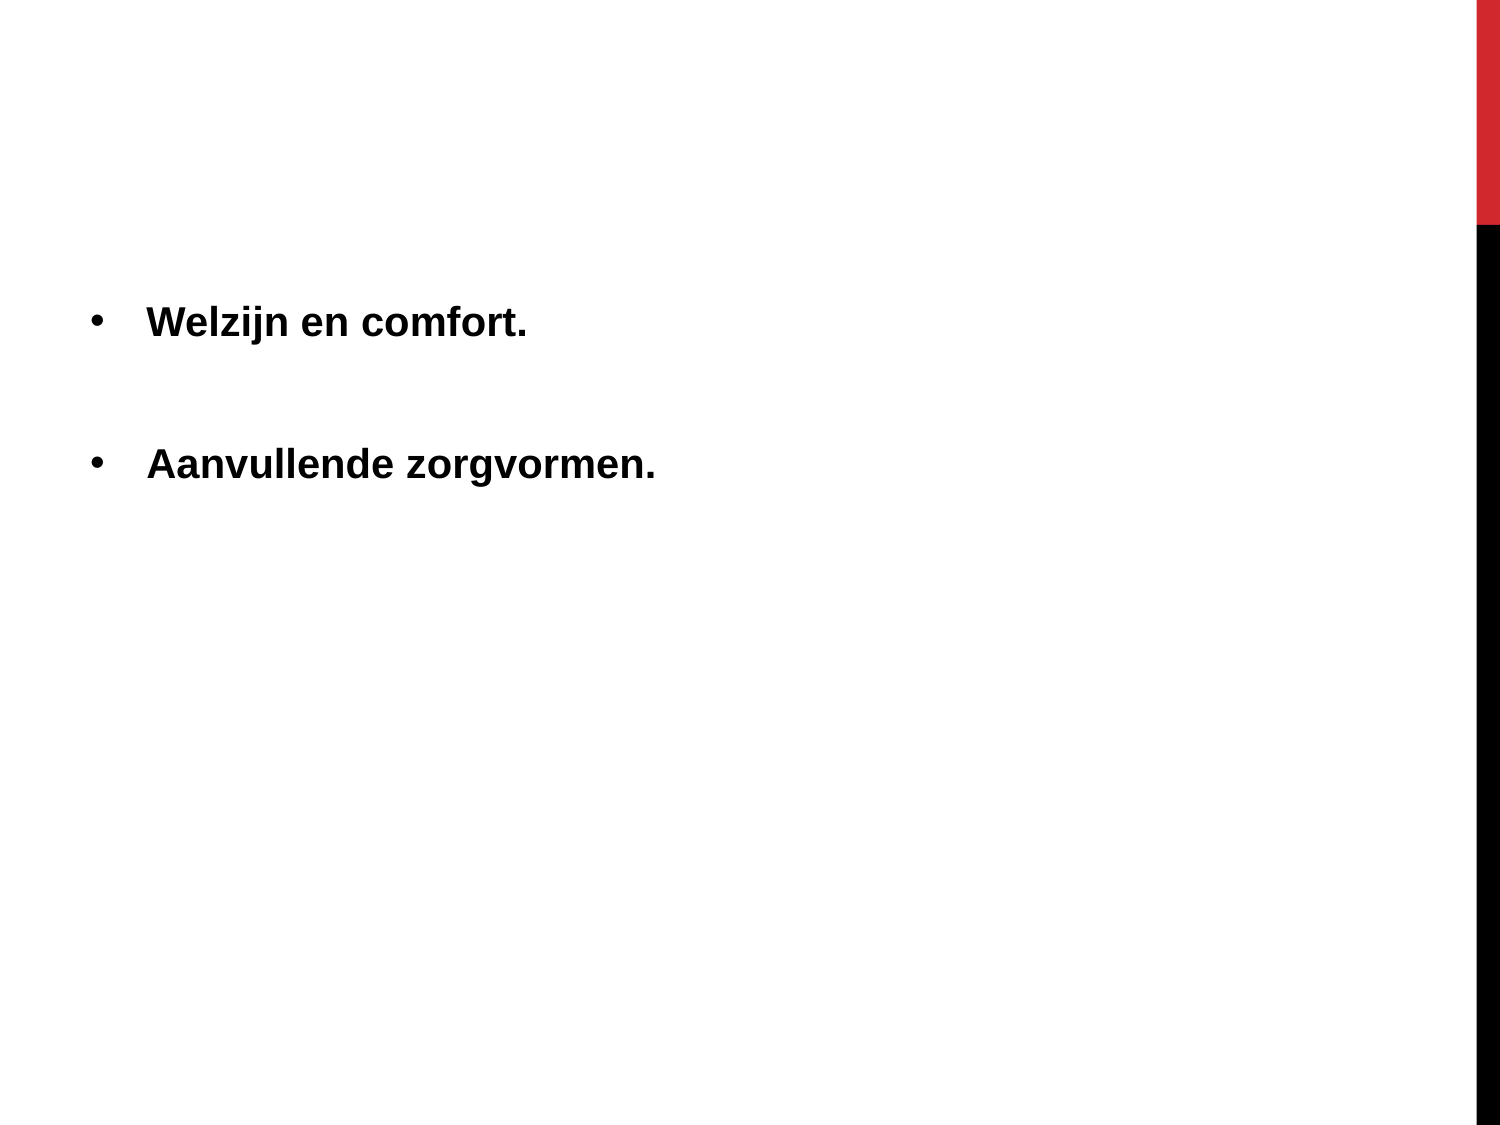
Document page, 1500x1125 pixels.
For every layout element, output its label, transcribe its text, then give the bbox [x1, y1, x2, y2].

list Welzijn en comfort. Aanvullende zorgvormen. [75, 287, 1325, 1005]
